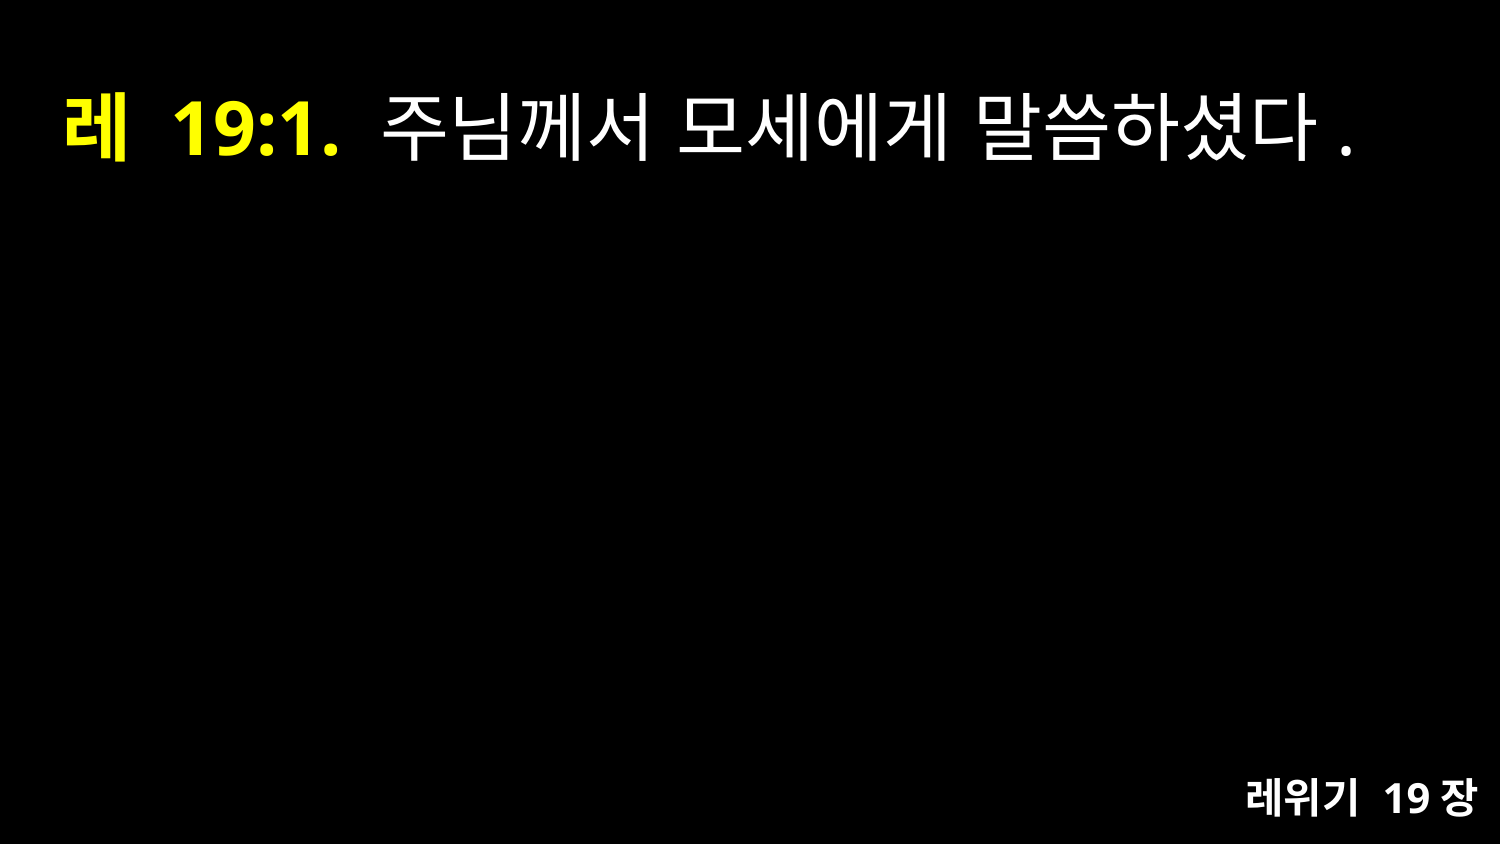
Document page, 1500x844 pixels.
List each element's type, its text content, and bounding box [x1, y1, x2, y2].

subtitle 레위기 19장 [916, 770, 1500, 844]
title 레 19:1. 주님께서 모세에게 말씀하셨다. [0, 0, 1500, 844]
